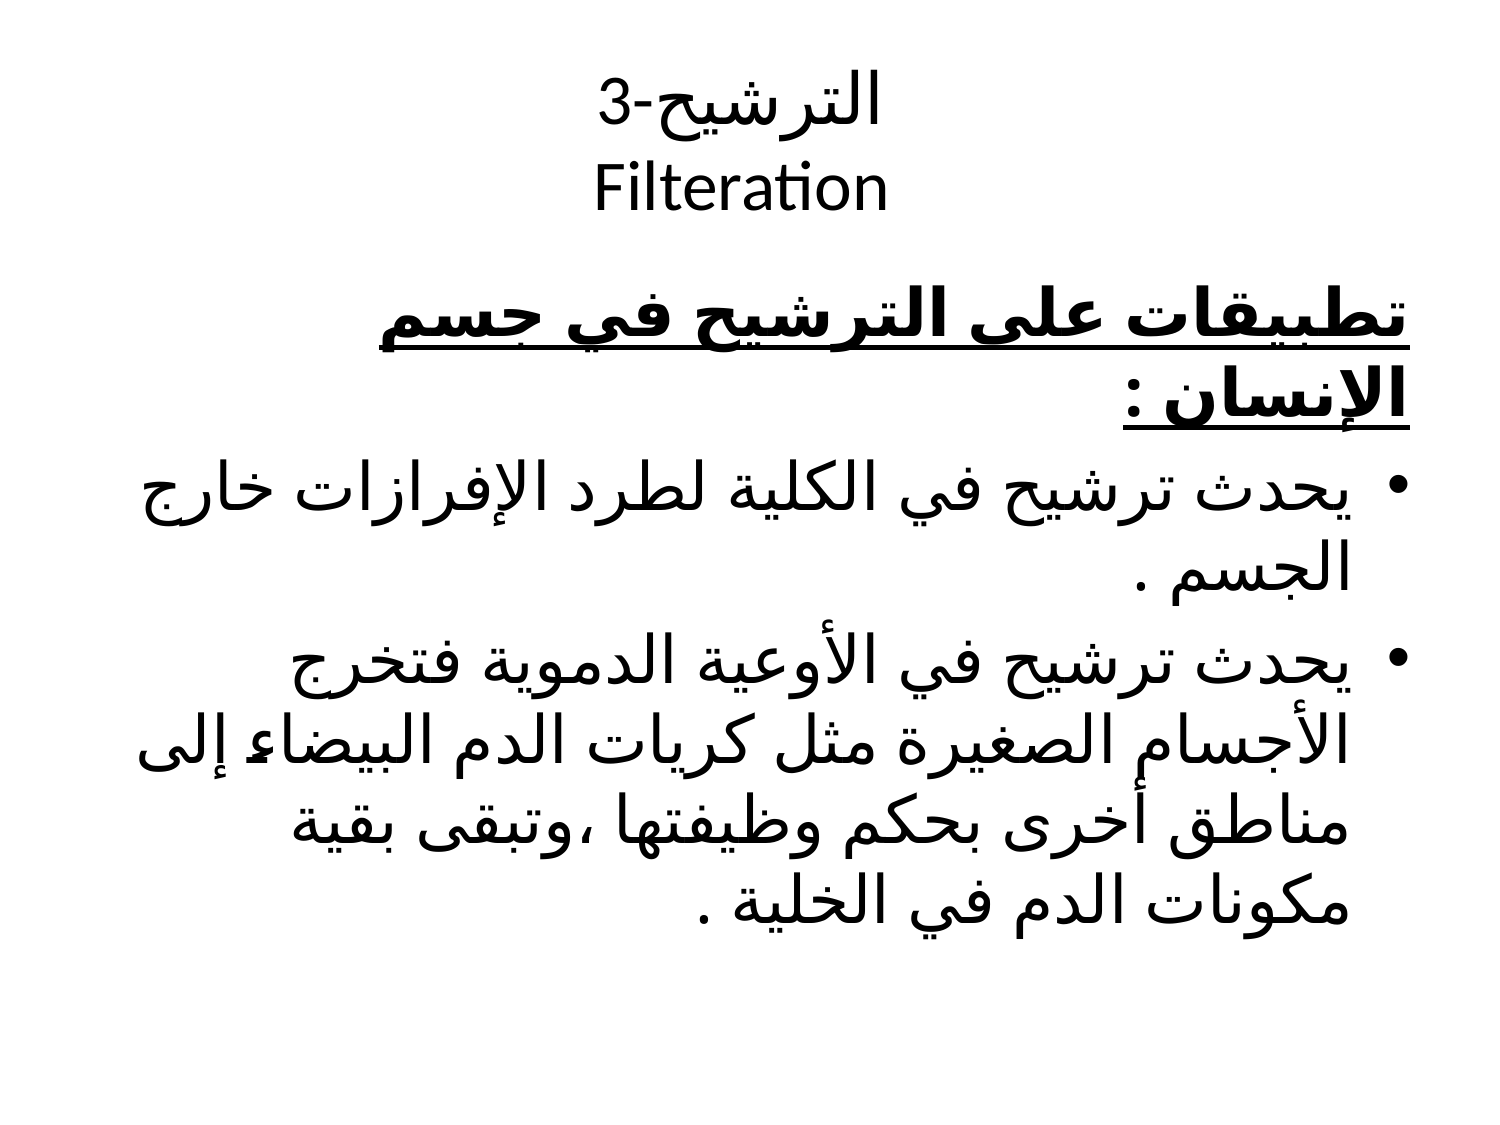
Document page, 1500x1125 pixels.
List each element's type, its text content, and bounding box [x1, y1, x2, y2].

title 3-الترشيح Filteration [75, 45, 1425, 233]
list تطبيقات على الترشيح في جسم الإنسان : يحدث ترشيح في الكلية لطرد الإفرازات خارج الجسم . يحدث ترشيح في الأوعية الدموية فتخرج الأجسام الصغيرة مثل كريات الدم البيضاء إلى مناطق أخرى بحكم وظيفتها ،وتبقى بقية مكونات الدم في الخلية . [75, 262, 1425, 1005]
